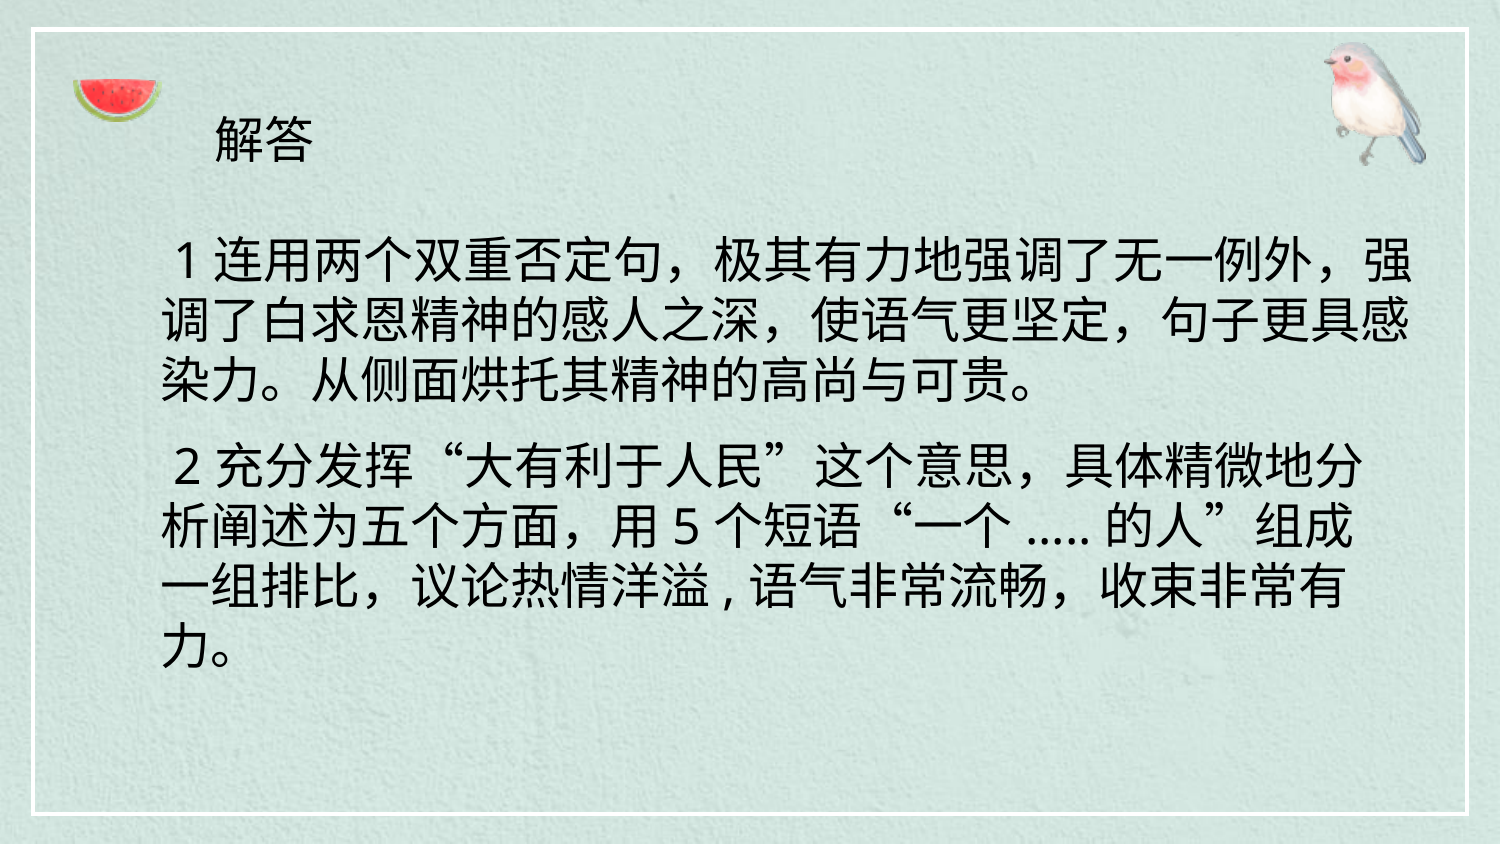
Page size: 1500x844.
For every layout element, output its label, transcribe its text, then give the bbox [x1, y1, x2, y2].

text_box 解答 1连用两个双重否定句，极其有力地强调了无一例外，强调了白求恩精神的感人之深，使语气更坚定，句子更具感染力。从侧面烘托其精神的高尚与可贵。 [149, 102, 1454, 414]
text_box 2充分发挥“大有利于人民”这个意思，具体精微地分析阐述为五个方面，用5个短语“一个.....的人”组成一组排比，议论热情洋溢,语气非常流畅，收束非常有力。 [149, 428, 1380, 680]
text_box [32, 28, 1468, 815]
picture [0, 0, 1500, 844]
